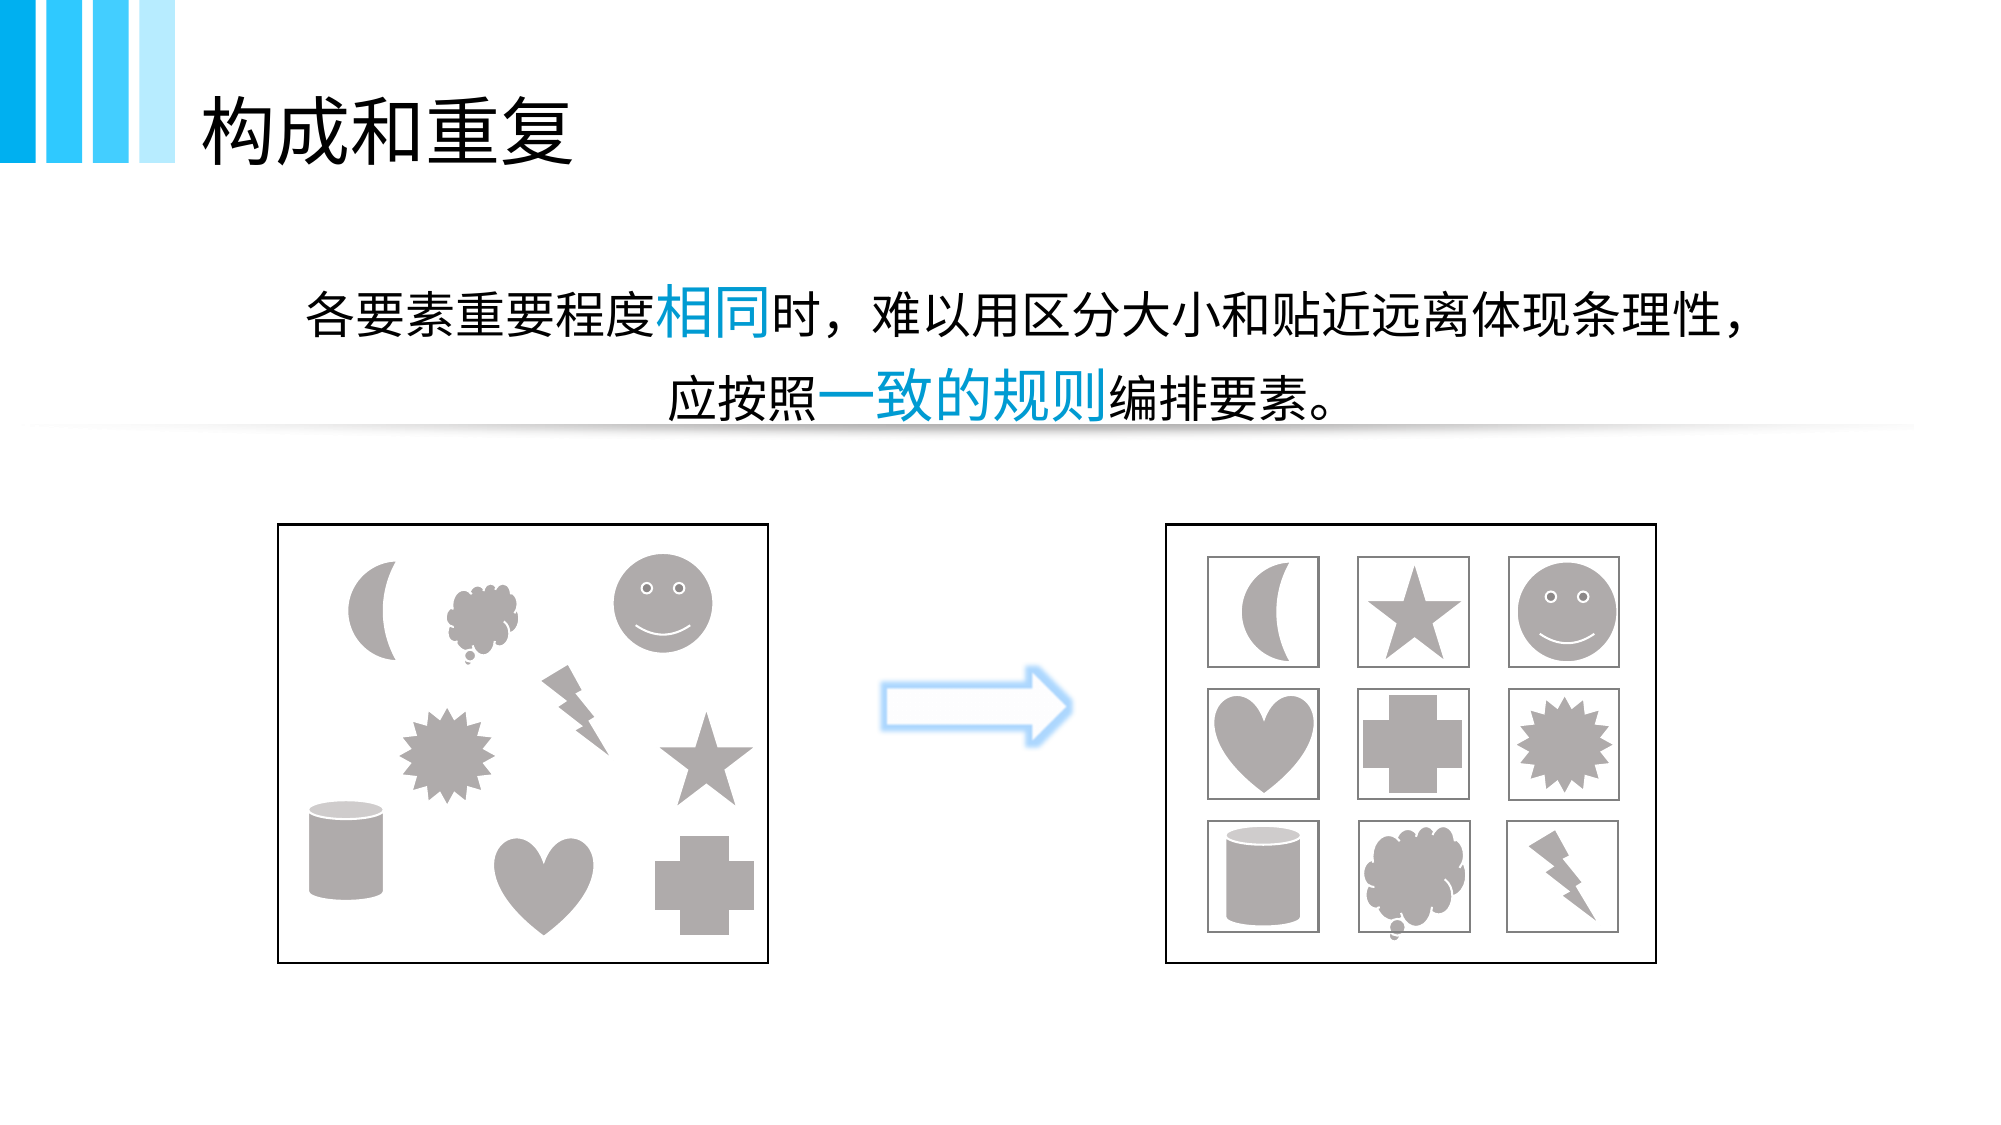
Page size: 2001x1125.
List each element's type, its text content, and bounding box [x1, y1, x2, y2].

text_box [394, 703, 500, 809]
text_box [45, 0, 83, 164]
text_box 构成和重复 [185, 77, 748, 182]
picture [21, 424, 1915, 441]
text_box [92, 0, 130, 164]
text_box [0, 0, 37, 164]
text_box [138, 0, 176, 164]
text_box [888, 675, 1065, 739]
text_box [537, 661, 615, 761]
text_box [653, 834, 756, 937]
text_box [492, 836, 596, 939]
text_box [1166, 524, 1657, 963]
text_box [306, 799, 385, 902]
text_box [444, 582, 521, 668]
text_box 各要素重要程度相同时，难以用区分大小和贴近远离体现条理性，应按照一致的规则编排要素。 [278, 254, 1749, 424]
text_box [346, 559, 400, 663]
text_box [652, 704, 760, 812]
text_box [277, 523, 769, 964]
text_box [611, 551, 715, 655]
